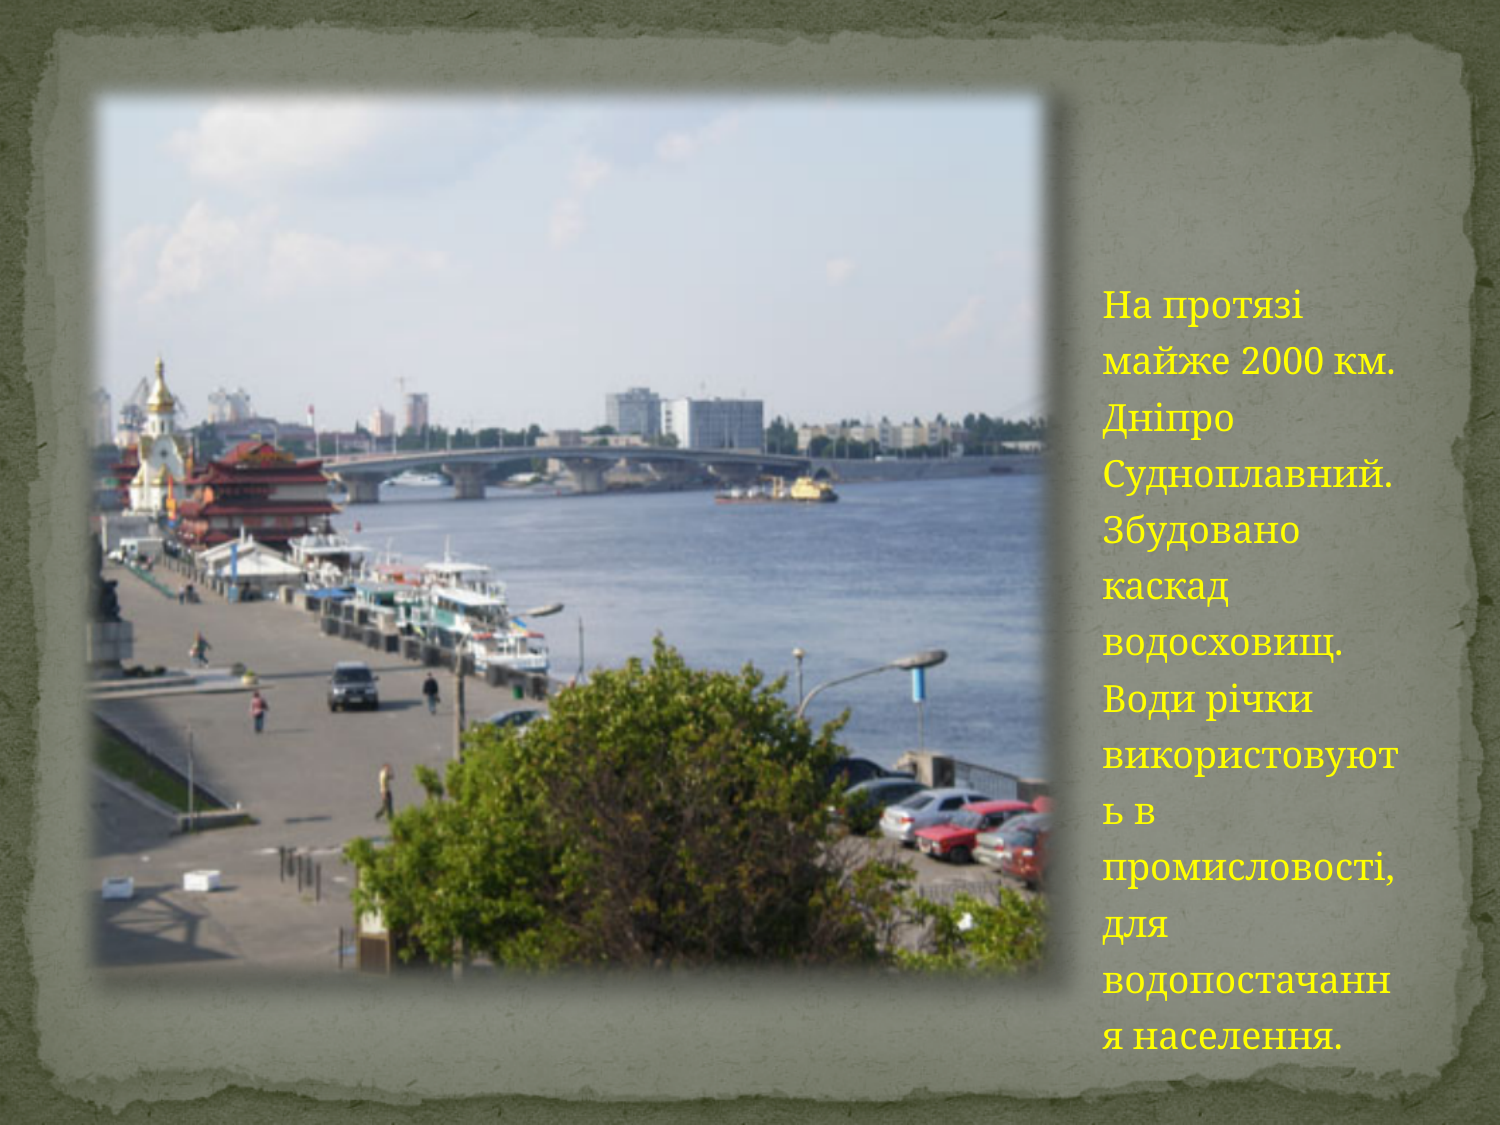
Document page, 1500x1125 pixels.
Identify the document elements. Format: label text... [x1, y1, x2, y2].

picture [75, 75, 1061, 986]
list На протязі майже 2000 км. Дніпро Судноплавний. Збудовано каскад водосховищ. Води річки використовують в промисловості, для водопостачання населення. [1087, 262, 1425, 988]
